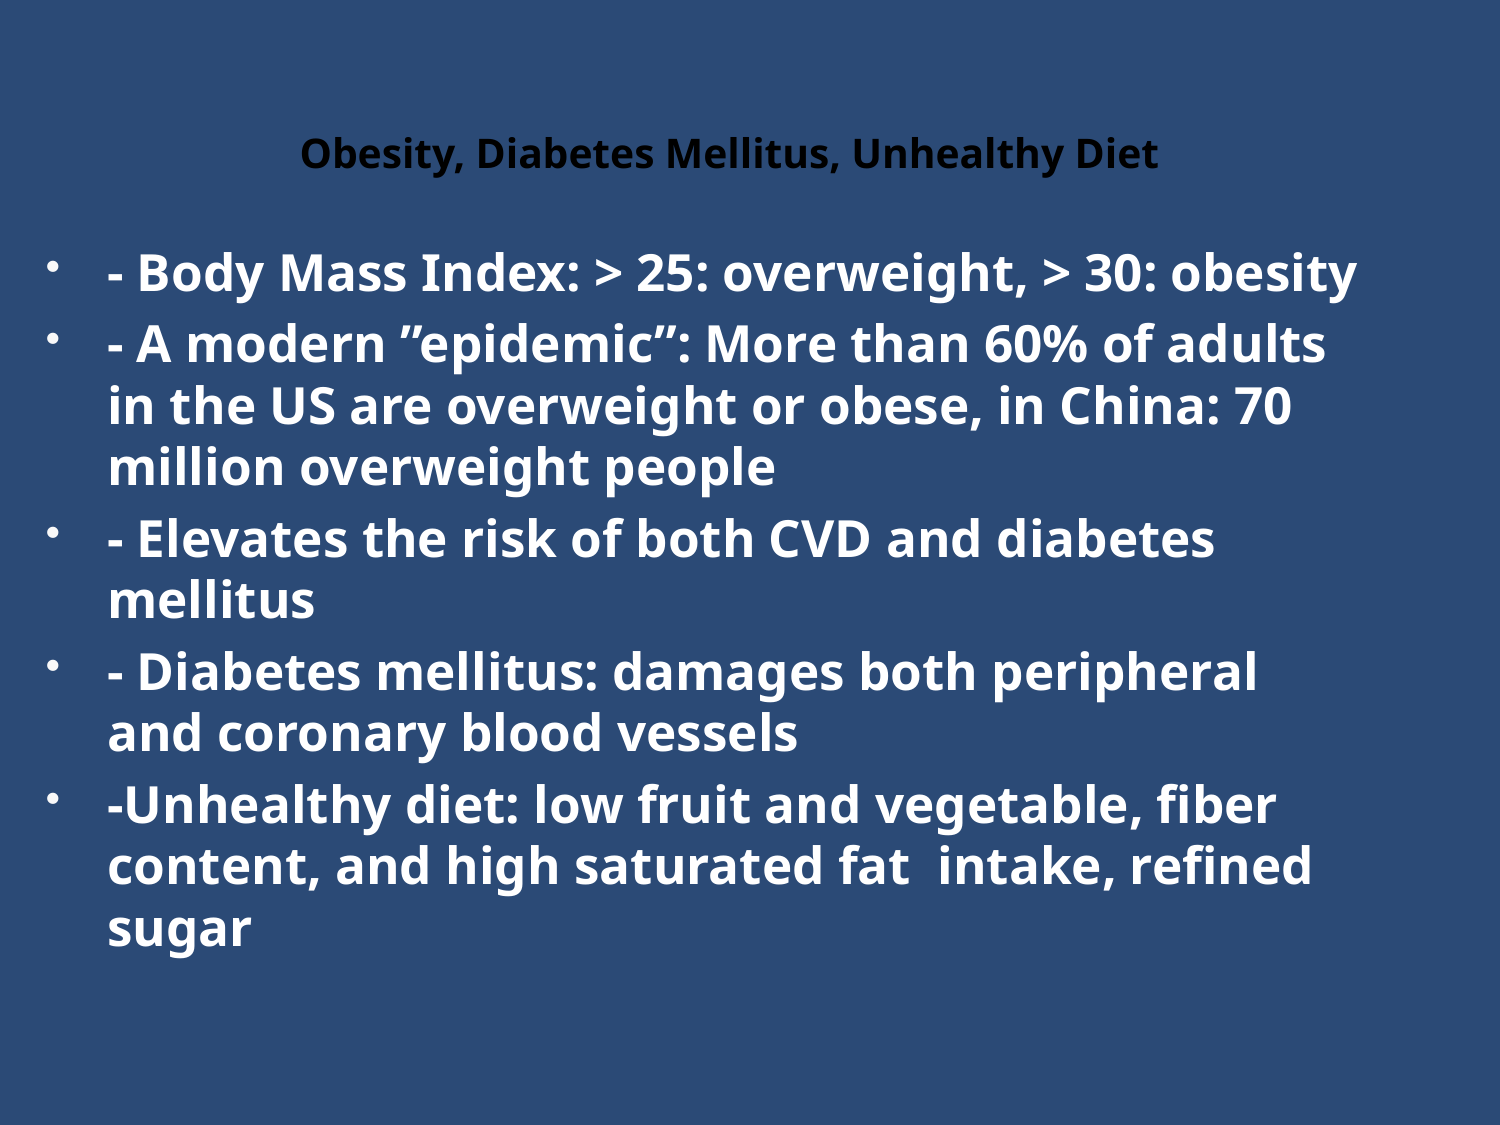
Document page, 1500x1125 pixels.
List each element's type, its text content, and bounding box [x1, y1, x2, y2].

title Obesity, Diabetes Mellitus, Unhealthy Diet [62, 32, 1413, 188]
list - Body Mass Index: > 25: overweight, > 30: obesity - A modern ”epidemic”: More than 60% of adults in the US are overweight or obese, in China: 70 million overweight people - Elevates the risk of both CVD and diabetes mellitus - Diabetes mellitus: damages both peripheral and coronary blood vessels -Unhealthy diet: low fruit and vegetable, fiber content, and high saturated fat intake, refined sugar [12, 232, 1377, 1036]
